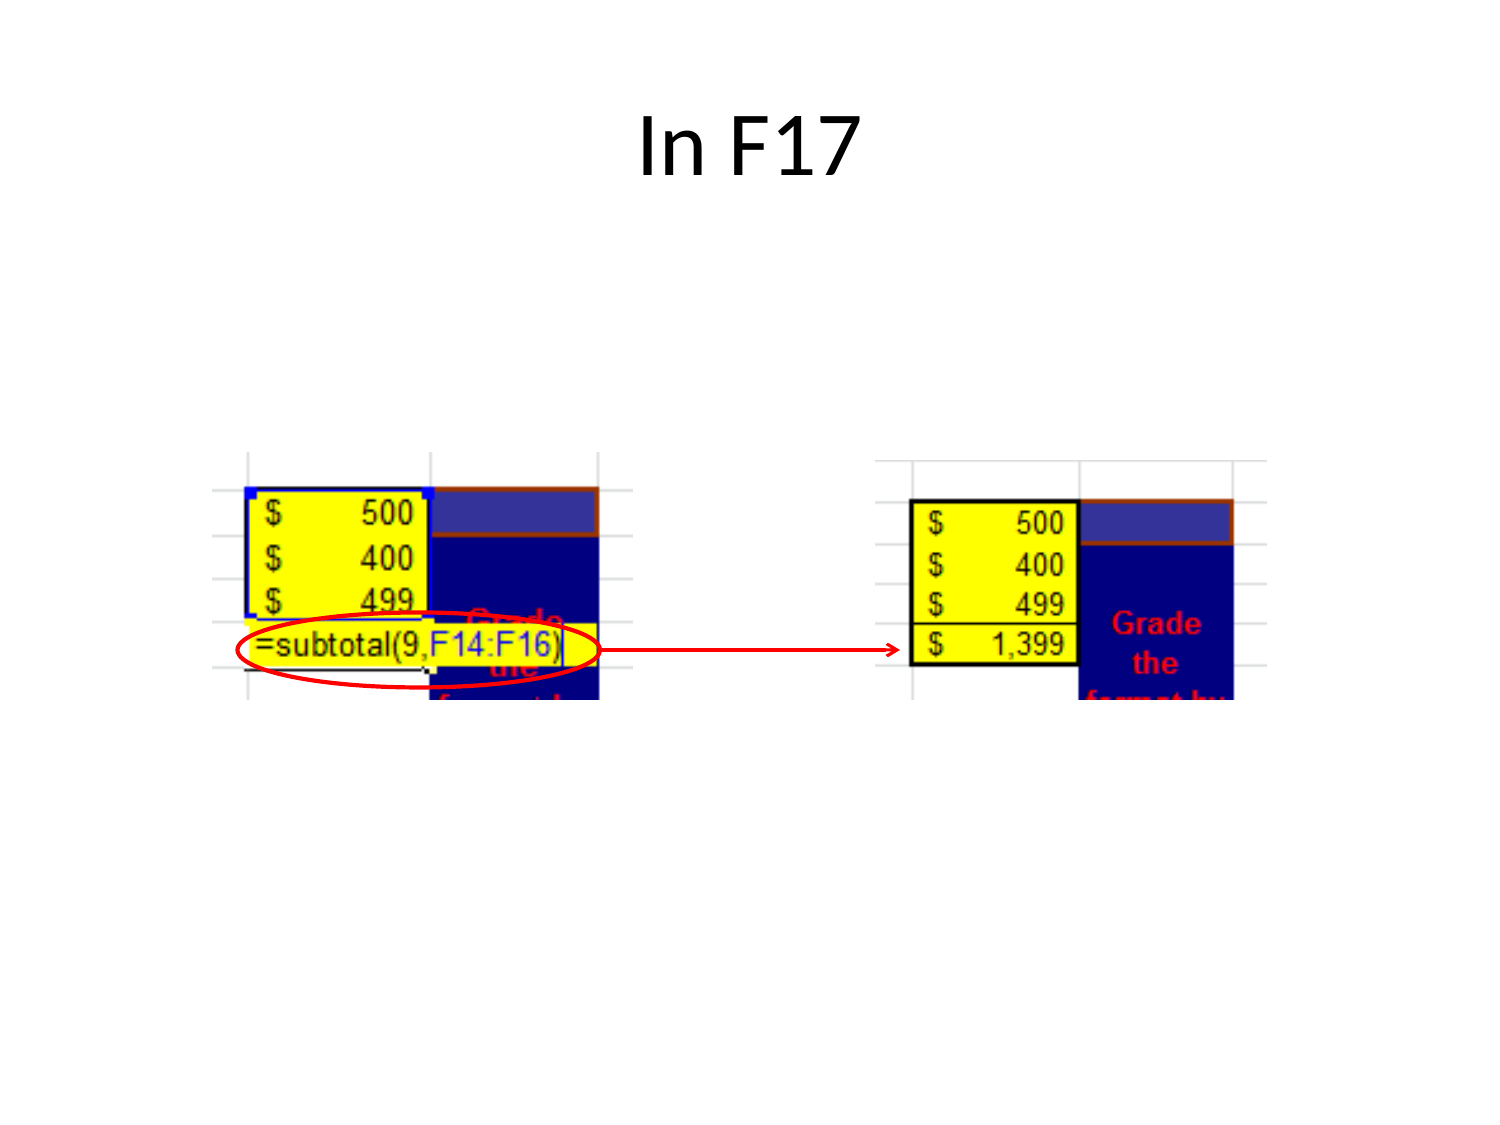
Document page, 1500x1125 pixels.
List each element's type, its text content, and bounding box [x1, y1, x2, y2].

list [874, 460, 1267, 701]
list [212, 451, 633, 701]
title In F17 [75, 45, 1425, 233]
